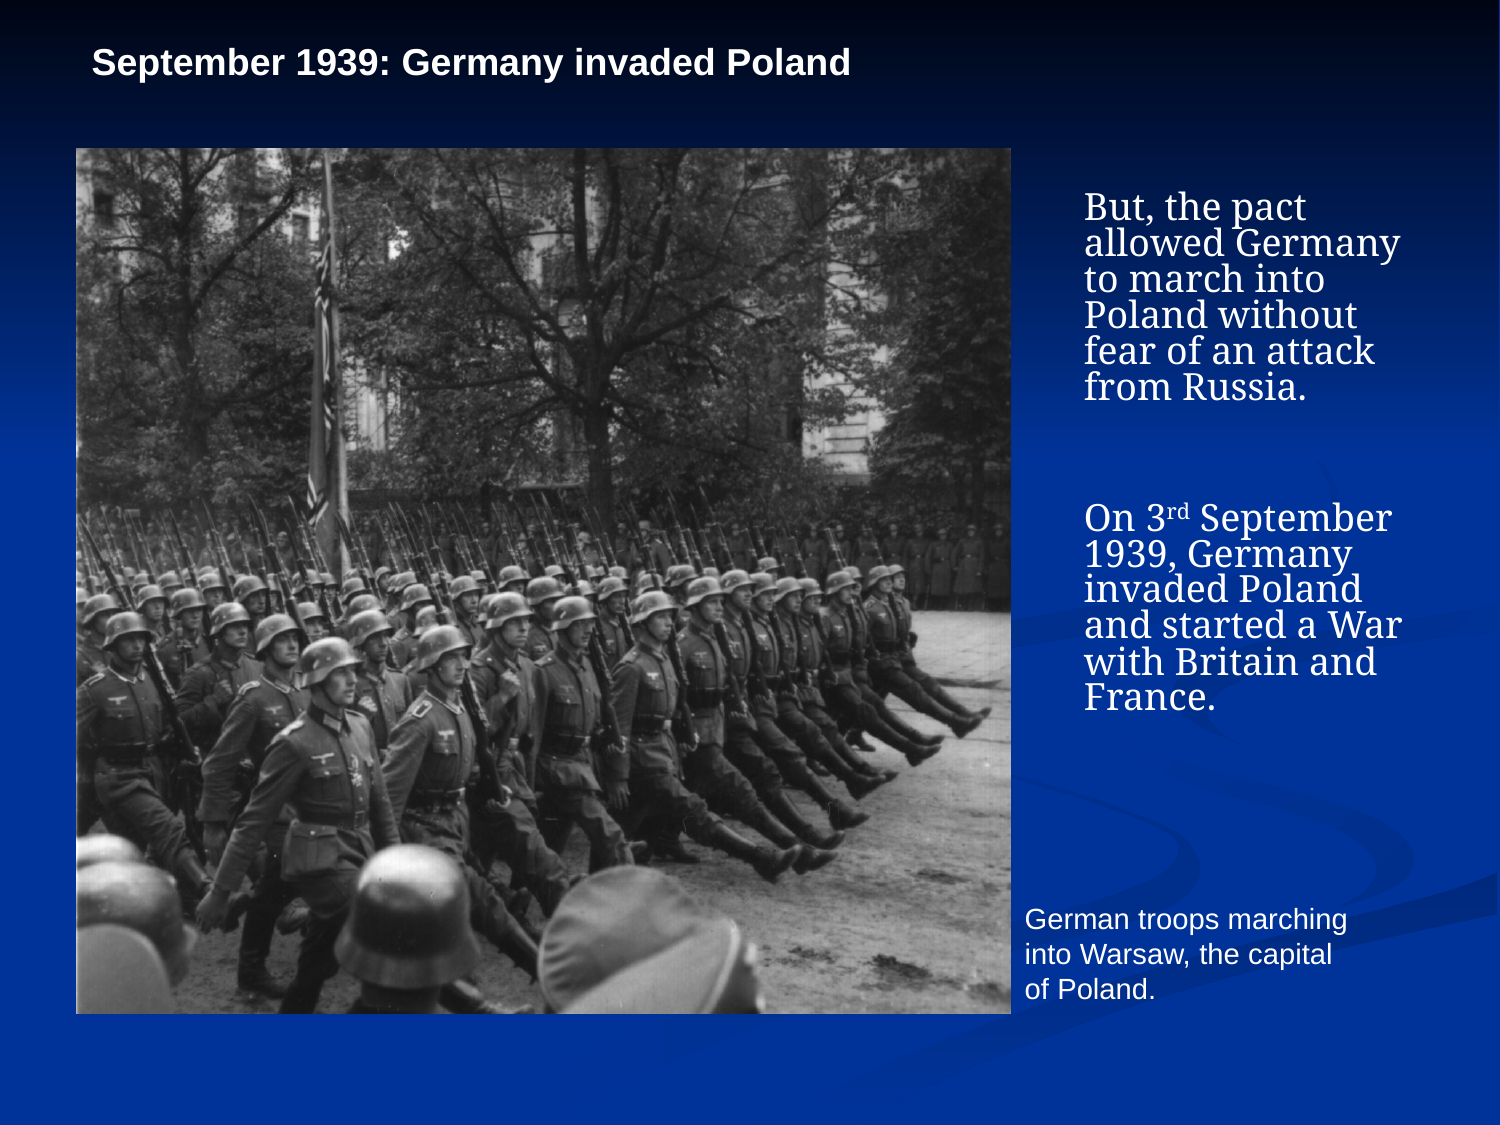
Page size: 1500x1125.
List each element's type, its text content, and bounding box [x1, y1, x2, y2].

text_box September 1939: Germany invaded Poland [76, 30, 1282, 91]
picture [76, 148, 1011, 1015]
text_box German troops marching into Warsaw, the capital of Poland. [1015, 893, 1364, 1013]
subtitle But, the pact allowed Germany to march into Poland without fear of an attack from Russia. On 3rd September 1939, Germany invaded Poland and started a War with Britain and France. [1068, 184, 1448, 729]
